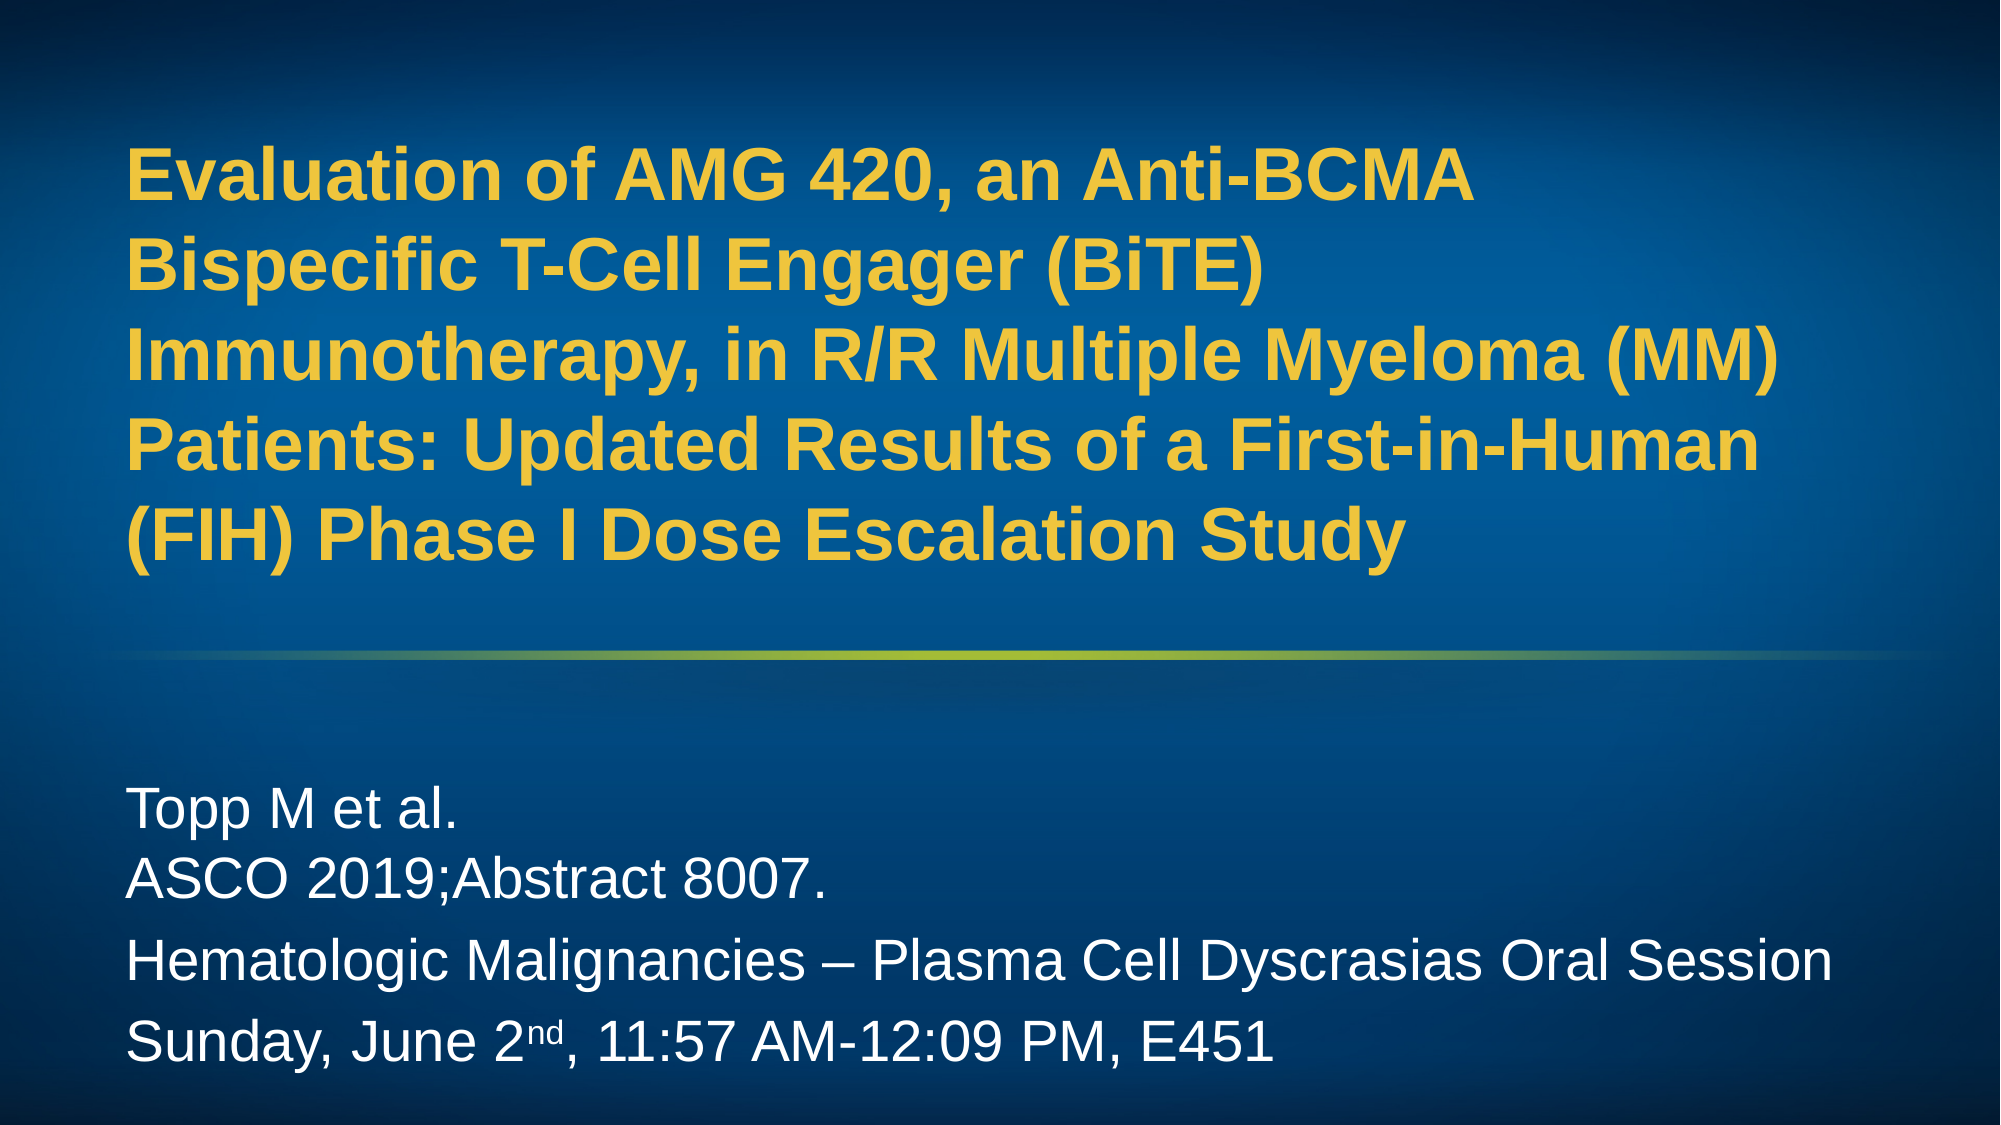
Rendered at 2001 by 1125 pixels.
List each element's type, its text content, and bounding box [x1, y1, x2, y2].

subtitle Topp M et al. ASCO 2019;Abstract 8007. Hematologic Malignancies – Plasma Cell Dyscrasias Oral Session Sunday, June 2nd, 11:57 AM-12:09 PM, E451 [110, 762, 1890, 1050]
picture [0, 0, 2000, 1125]
title Evaluation of AMG 420, an Anti-BCMA Bispecific T-Cell Engager (BiTE) Immunotherapy, in R/R Multiple Myeloma (MM) Patients: Updated Results of a First-in-Human (FIH) Phase I Dose Escalation Study [110, 75, 1850, 625]
